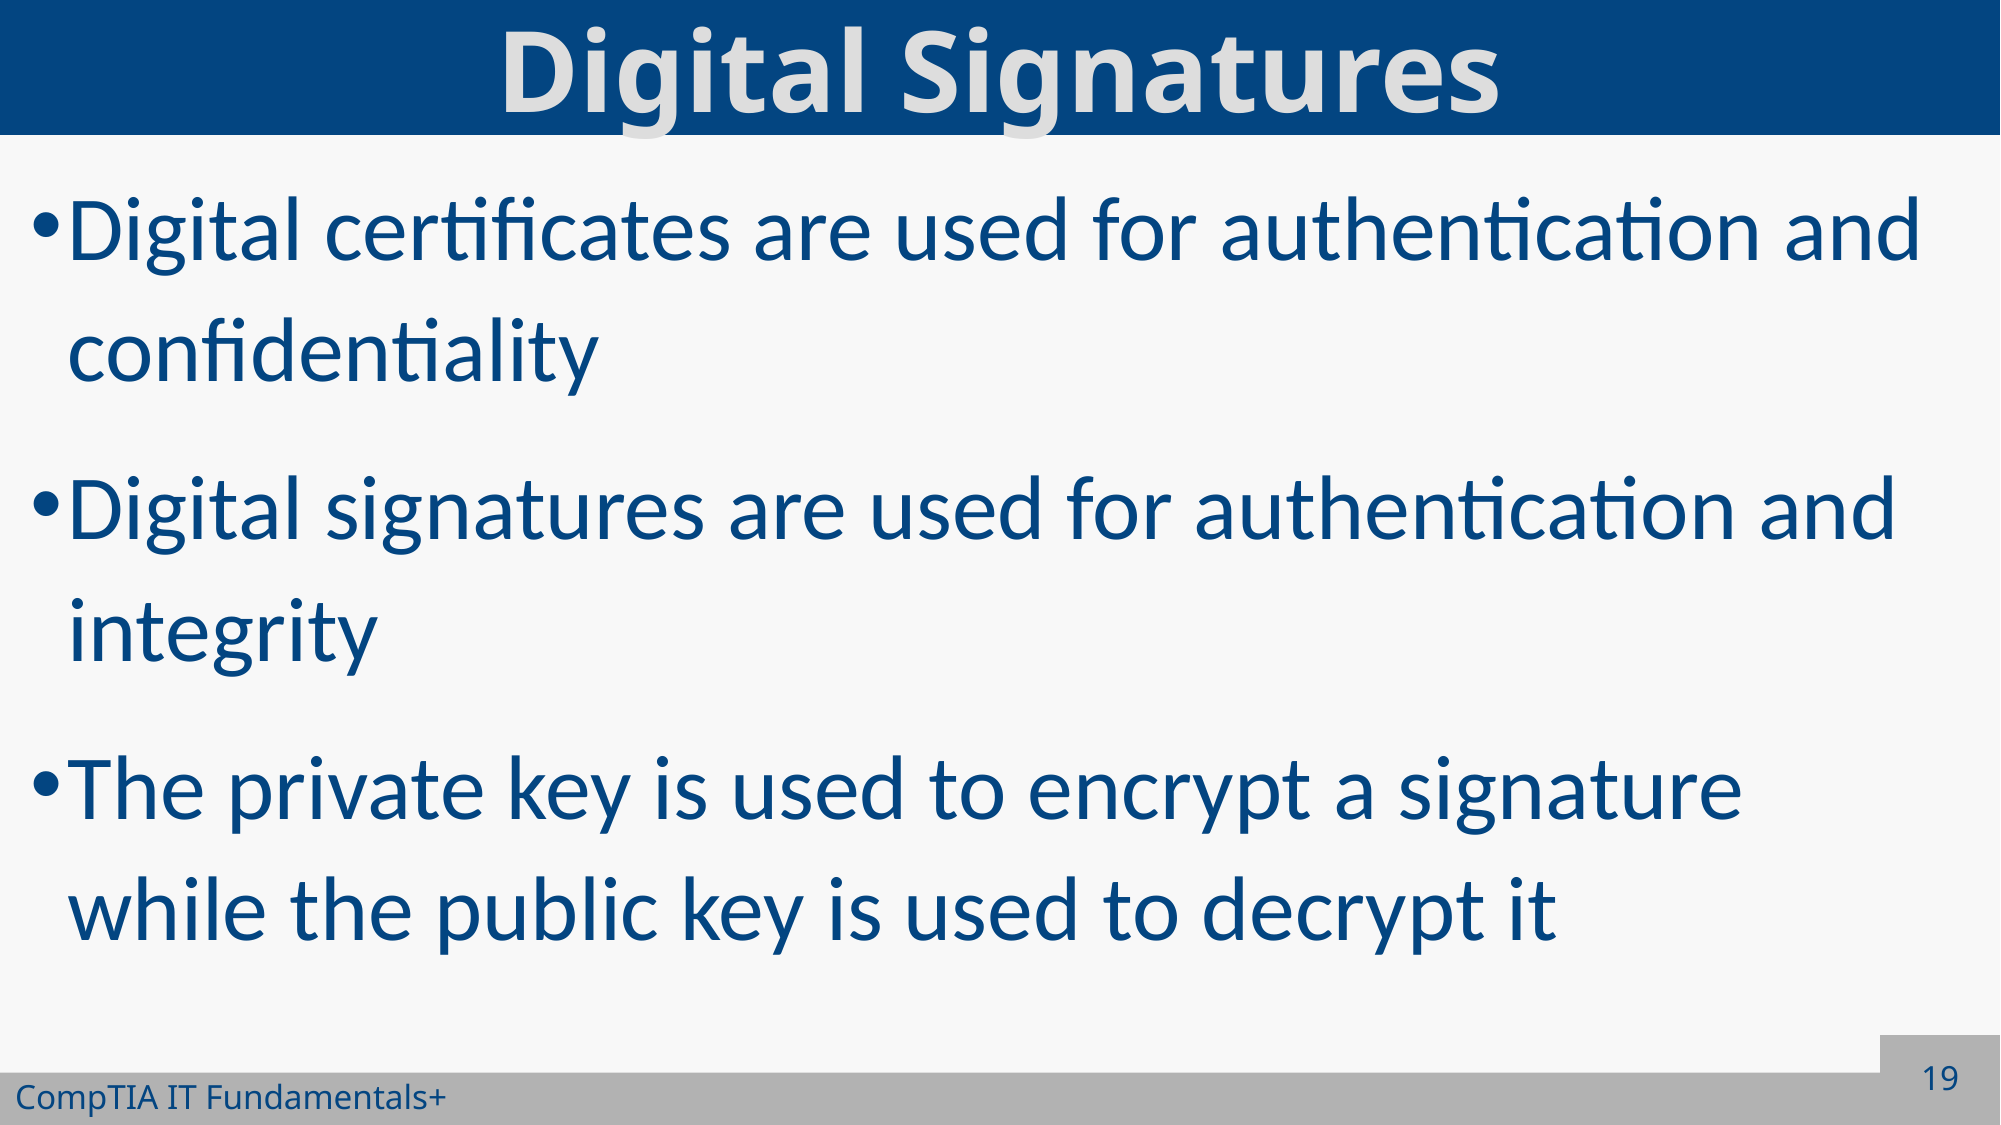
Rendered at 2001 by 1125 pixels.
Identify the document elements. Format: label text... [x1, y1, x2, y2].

slide_number 19 [1880, 1035, 2000, 1125]
title Digital Signatures [0, 0, 2000, 135]
list Digital certificates are used for authentication and confidentiality Digital signatures are used for authentication and integrity The private key is used to encrypt a signature while the public key is used to decrypt it [15, 149, 1980, 1065]
footer CompTIA IT Fundamentals+ [0, 1072, 1880, 1125]
